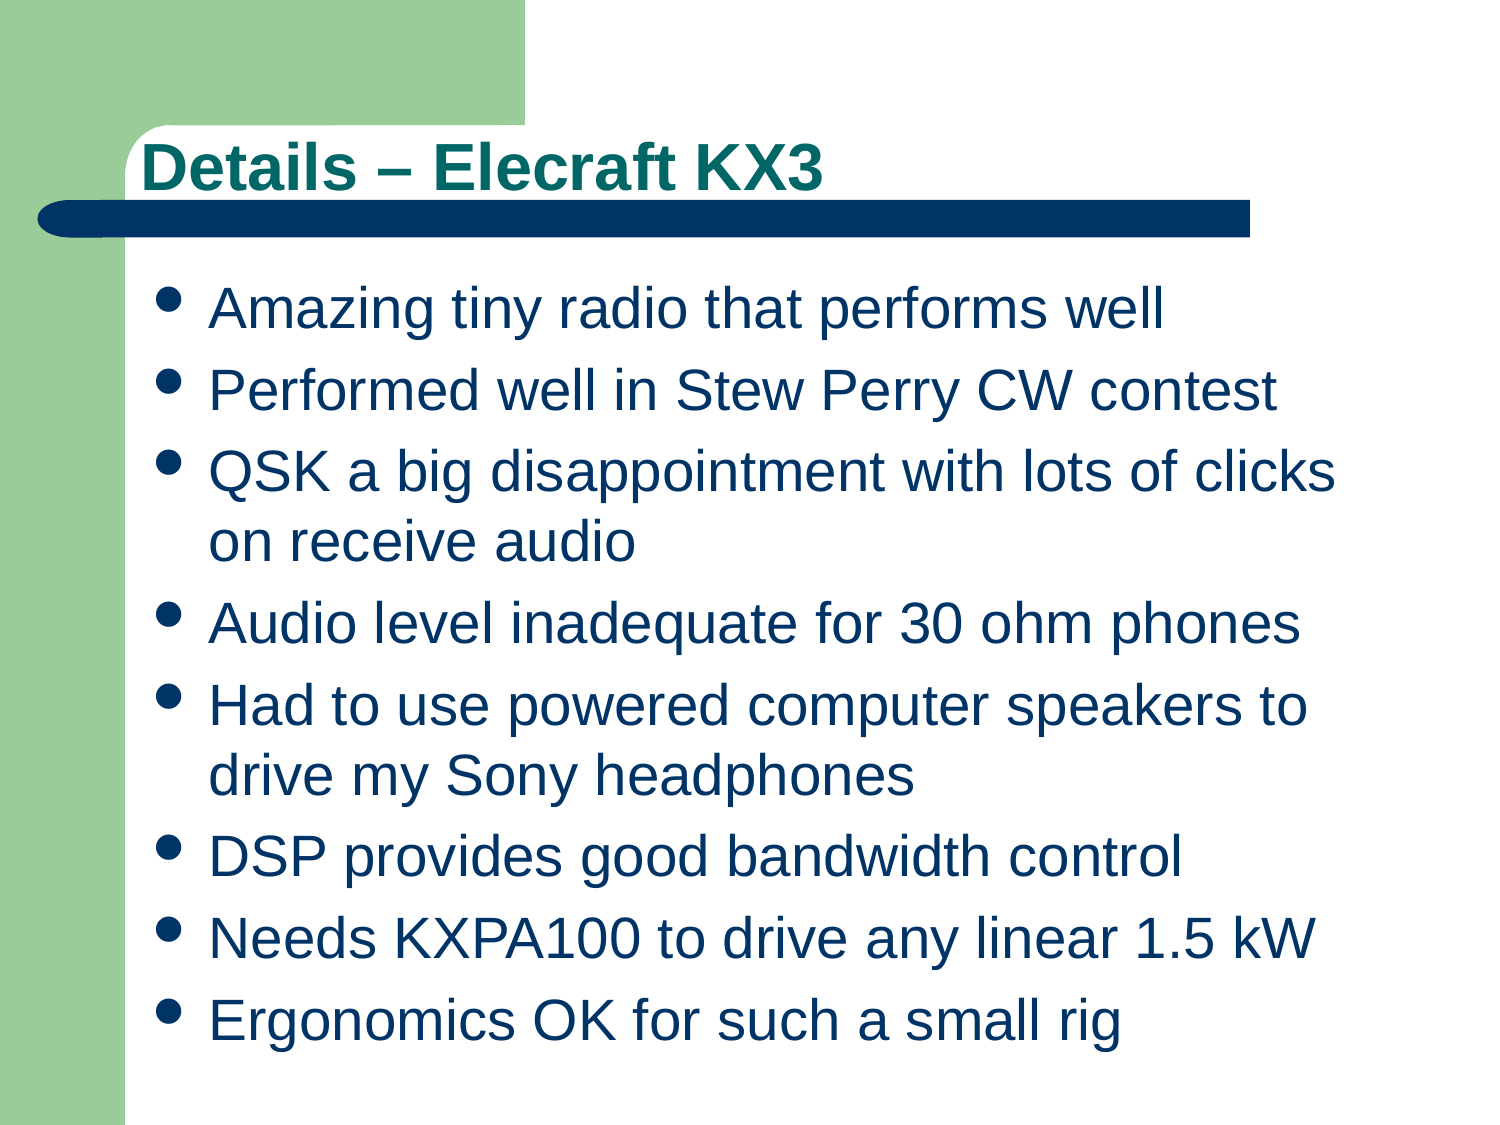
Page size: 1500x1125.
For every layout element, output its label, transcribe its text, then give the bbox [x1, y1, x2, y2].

title Details – Elecraft KX3 [124, 124, 1451, 213]
list Amazing tiny radio that performs well Performed well in Stew Perry CW contest QSK a big disappointment with lots of clicks on receive audio Audio level inadequate for 30 ohm phones Had to use powered computer speakers to drive my Sony headphones DSP provides good bandwidth control Needs KXPA100 to drive any linear 1.5 kW Ergonomics OK for such a small rig [137, 262, 1400, 1125]
